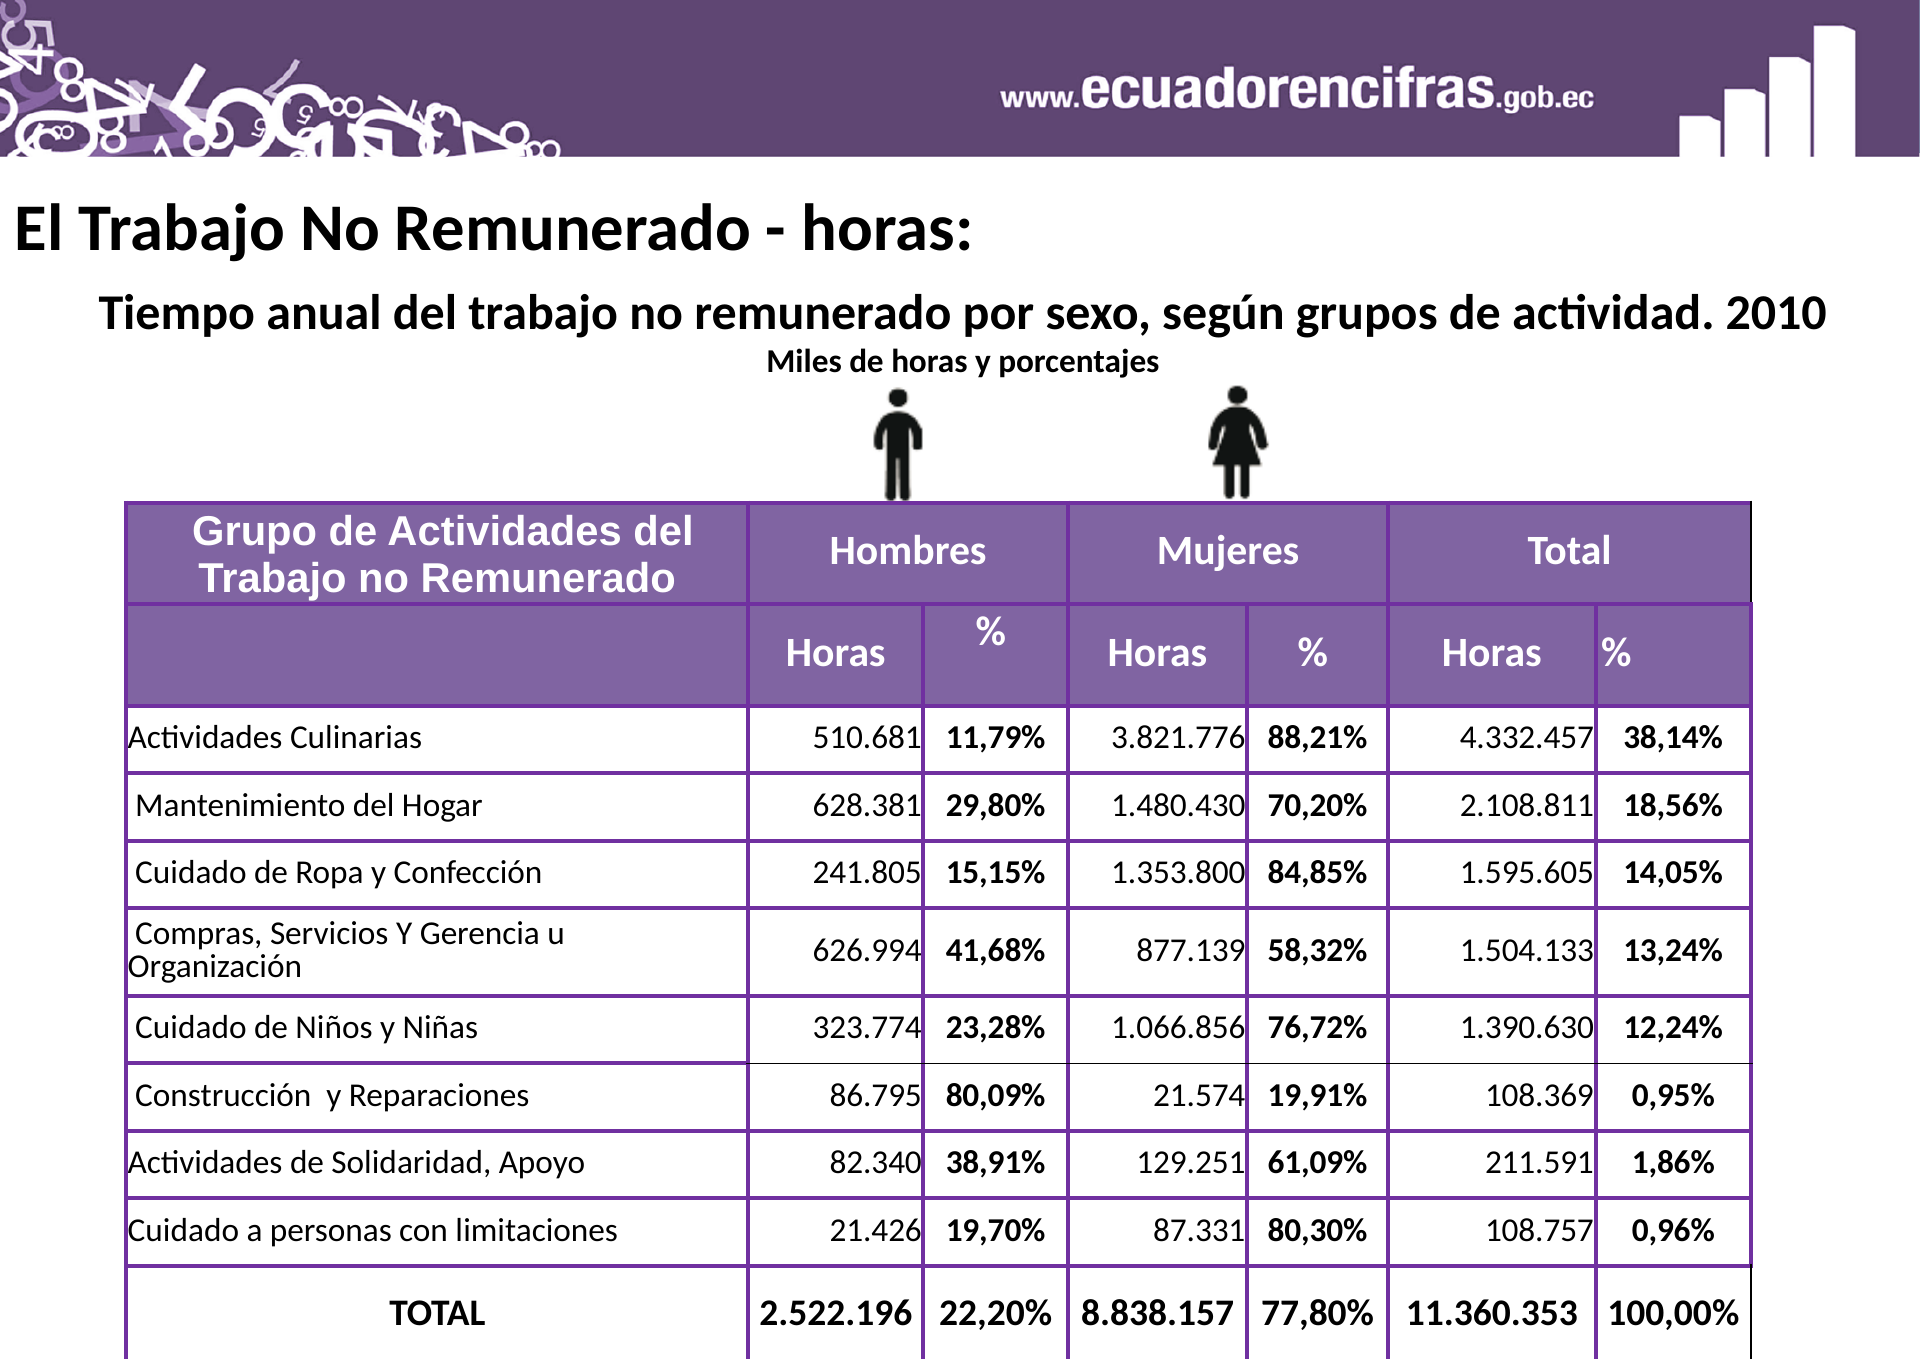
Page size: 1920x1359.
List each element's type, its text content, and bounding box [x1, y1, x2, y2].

table_cell 14,05% [1598, 843, 1749, 906]
table_cell 29,80% [925, 775, 1066, 839]
table_cell 1.504.133 [1390, 910, 1594, 994]
table_cell Compras, Servicios Y Gerencia u Organización [128, 910, 746, 994]
table_cell 88,21% [1249, 708, 1386, 771]
table_cell 626.994 [750, 910, 921, 994]
table_header Mujeres [1070, 505, 1386, 602]
table_cell 323.774 [750, 998, 921, 1063]
text_box Tiempo anual del trabajo no remunerado por sexo, según grupos de actividad. 2010 Miles de horas y porcentajes [73, 272, 1853, 387]
table_cell 211.591 [1390, 1133, 1594, 1196]
table_cell Mantenimiento del Hogar [128, 775, 746, 839]
table_cell 12,24% [1598, 998, 1749, 1063]
table_header Total [1390, 505, 1750, 602]
table_cell 11,79% [925, 708, 1066, 771]
table_cell [128, 606, 746, 704]
table_cell 21.426 [750, 1200, 921, 1264]
table_cell 877.139 [1070, 910, 1245, 994]
table_cell 70,20% [1249, 775, 1386, 839]
table_cell 77,80% [1249, 1268, 1386, 1359]
table_cell 4.332.457 [1390, 708, 1594, 771]
table_cell % [925, 606, 1066, 704]
table_cell 1.353.800 [1070, 843, 1245, 906]
table_cell 2.108.811 [1390, 775, 1594, 839]
table_cell 1.595.605 [1390, 843, 1594, 906]
table_cell 18,56% [1598, 775, 1749, 839]
table_cell 61,09% [1249, 1133, 1386, 1196]
table_cell Actividades de Solidaridad, Apoyo [128, 1133, 746, 1196]
table_cell 41,68% [925, 910, 1066, 994]
table_cell 8.838.157 [1070, 1268, 1245, 1359]
table_cell 21.574 [1070, 1064, 1245, 1129]
table_cell 84,85% [1249, 843, 1386, 906]
table_cell 129.251 [1070, 1133, 1245, 1196]
table_cell 510.681 [750, 708, 921, 771]
table_cell 82.340 [750, 1133, 921, 1196]
table_cell 628.381 [750, 775, 921, 839]
table_cell 87.331 [1070, 1200, 1245, 1264]
table_cell 0,95% [1598, 1064, 1749, 1129]
table_cell % [1598, 606, 1749, 704]
table_cell 241.805 [750, 843, 921, 906]
table_cell 23,28% [925, 998, 1066, 1063]
table_cell 19,70% [925, 1200, 1066, 1264]
table_cell 38,91% [925, 1133, 1066, 1196]
table_cell Cuidado a personas con limitaciones [128, 1200, 746, 1264]
table_cell 38,14% [1598, 708, 1749, 771]
table_cell 80,09% [925, 1064, 1066, 1129]
table_cell % [1249, 606, 1386, 704]
table_cell 108.757 [1390, 1200, 1594, 1264]
table_cell 76,72% [1249, 998, 1386, 1063]
table_cell Horas [1070, 606, 1245, 704]
table_header Grupo de Actividades del Trabajo no Remunerado [128, 505, 746, 602]
table_cell 15,15% [925, 843, 1066, 906]
table_cell Horas [750, 606, 921, 704]
table_cell Cuidado de Ropa y Confección [128, 843, 746, 906]
table_cell 1,86% [1598, 1133, 1749, 1196]
table_cell Horas [1390, 606, 1594, 704]
table_cell 108.369 [1390, 1064, 1594, 1129]
picture [0, 0, 1920, 1359]
table_cell 80,30% [1249, 1200, 1386, 1264]
table_cell 3.821.776 [1070, 708, 1245, 771]
table_cell 1.480.430 [1070, 775, 1245, 839]
table_cell 100,00% [1598, 1268, 1750, 1359]
text_box El Trabajo No Remunerado - horas: [0, 176, 1558, 271]
table_cell TOTAL [128, 1268, 746, 1359]
table_cell Actividades Culinarias [128, 708, 746, 771]
table_cell Construcción y Reparaciones [128, 1065, 746, 1129]
table_cell 11.360.353 [1390, 1268, 1594, 1359]
table_cell 86.795 [750, 1064, 921, 1129]
table_cell 19,91% [1249, 1064, 1386, 1129]
table_cell 2.522.196 [750, 1268, 921, 1359]
table_cell 58,32% [1249, 910, 1386, 994]
table_cell 0,96% [1598, 1200, 1749, 1264]
table_cell 1.066.856 [1070, 998, 1245, 1063]
table_cell 22,20% [925, 1268, 1066, 1359]
table_cell Cuidado de Niños y Niñas [128, 998, 746, 1061]
table_header Hombres [750, 505, 1066, 602]
table_cell 13,24% [1598, 910, 1749, 994]
table_cell 1.390.630 [1390, 998, 1594, 1063]
